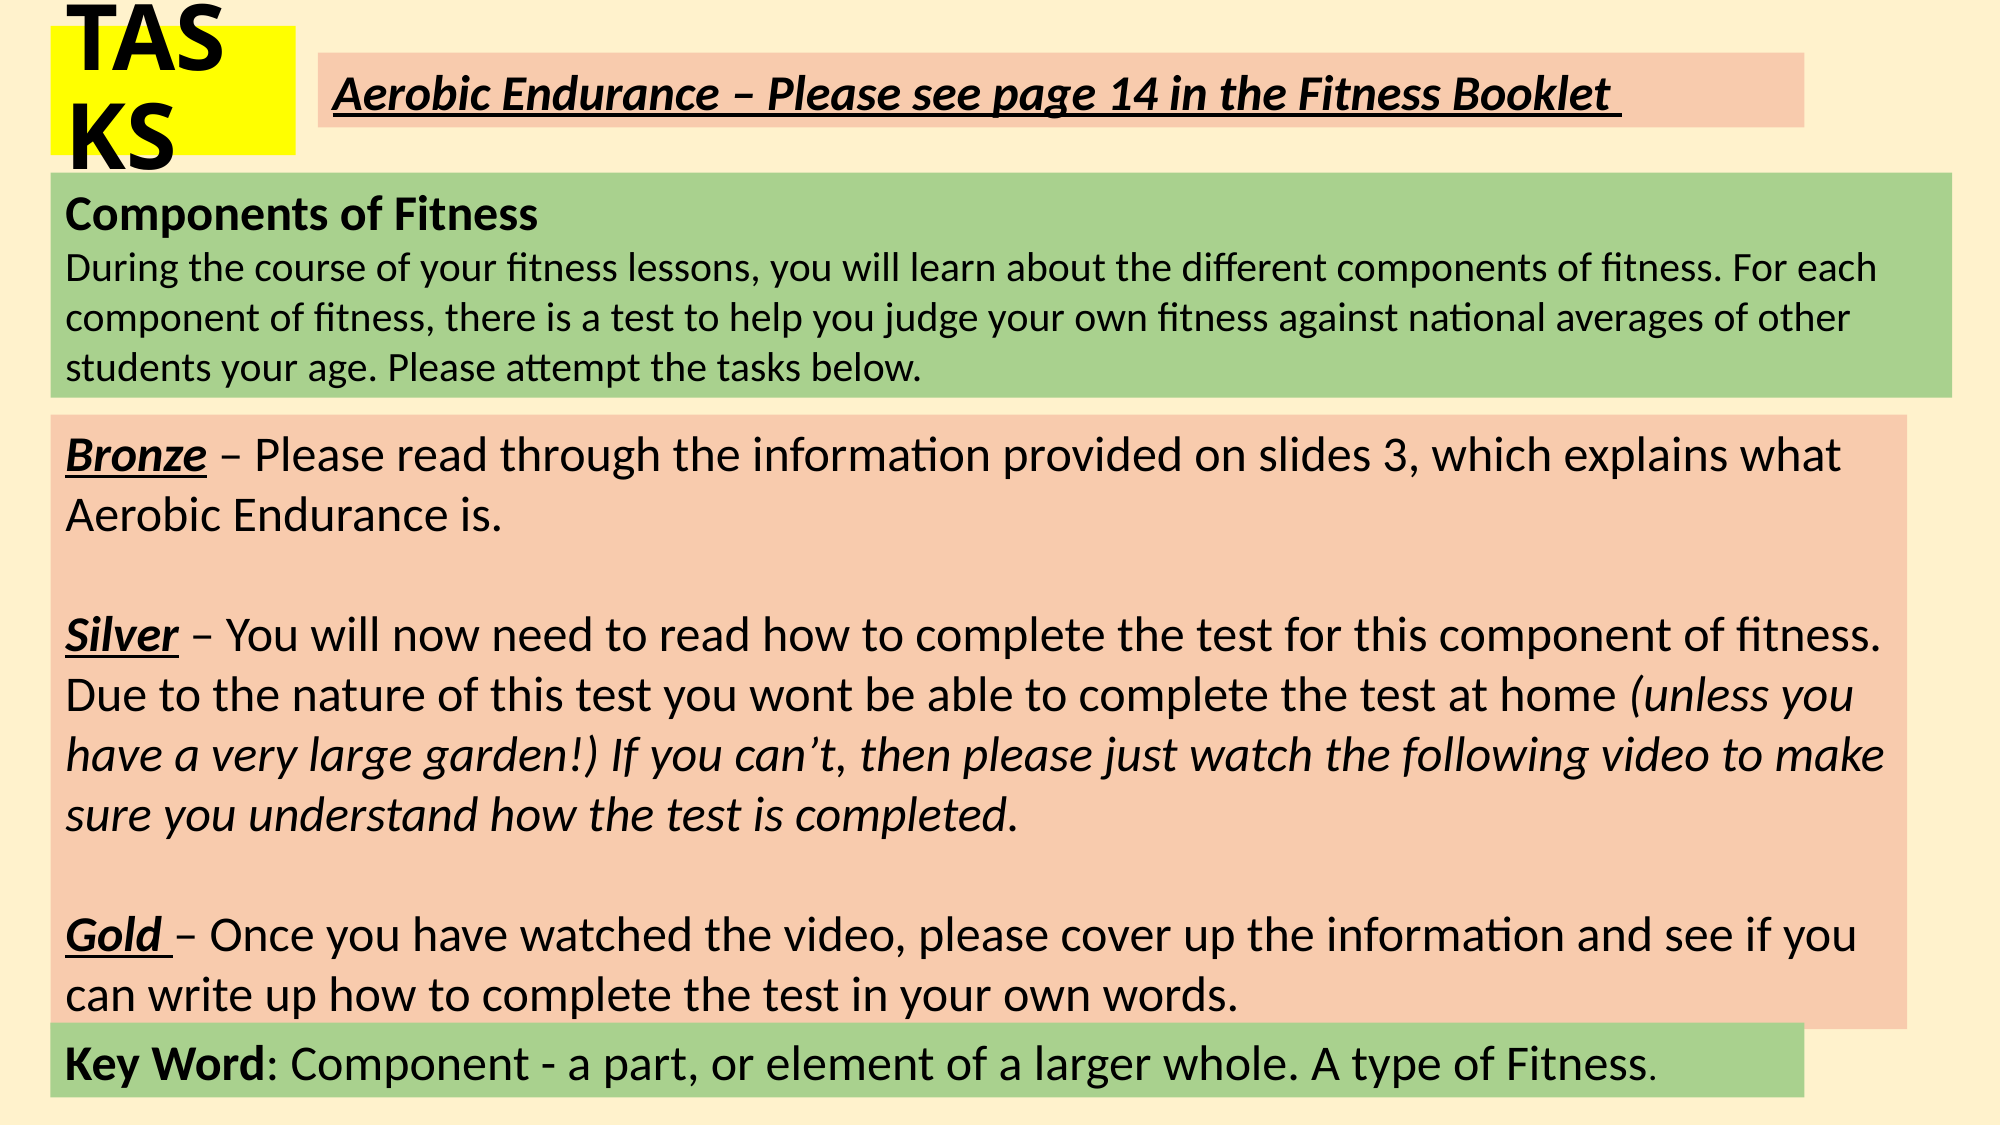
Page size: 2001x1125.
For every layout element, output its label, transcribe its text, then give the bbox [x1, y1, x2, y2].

text_box Bronze – Please read through the information provided on slides 3, which explains what Aerobic Endurance is. Silver – You will now need to read how to complete the test for this component of fitness. Due to the nature of this test you wont be able to complete the test at home (unless you have a very large garden!) If you can’t, then please just watch the following video to make sure you understand how the test is completed. Gold – Once you have watched the video, please cover up the information and see if you can write up how to complete the test in your own words. [50, 414, 1908, 1030]
text_box Components of Fitness During the course of your fitness lessons, you will learn about the different components of fitness. For each component of fitness, there is a test to help you judge your own fitness against national averages of other students your age. Please attempt the tasks below. [50, 172, 1953, 398]
title TASKS [50, 25, 296, 156]
text_box Key Word: Component - a part, or element of a larger whole. A type of Fitness. [50, 1022, 1805, 1098]
text_box Aerobic Endurance – Please see page 14 in the Fitness Booklet [317, 52, 1805, 128]
